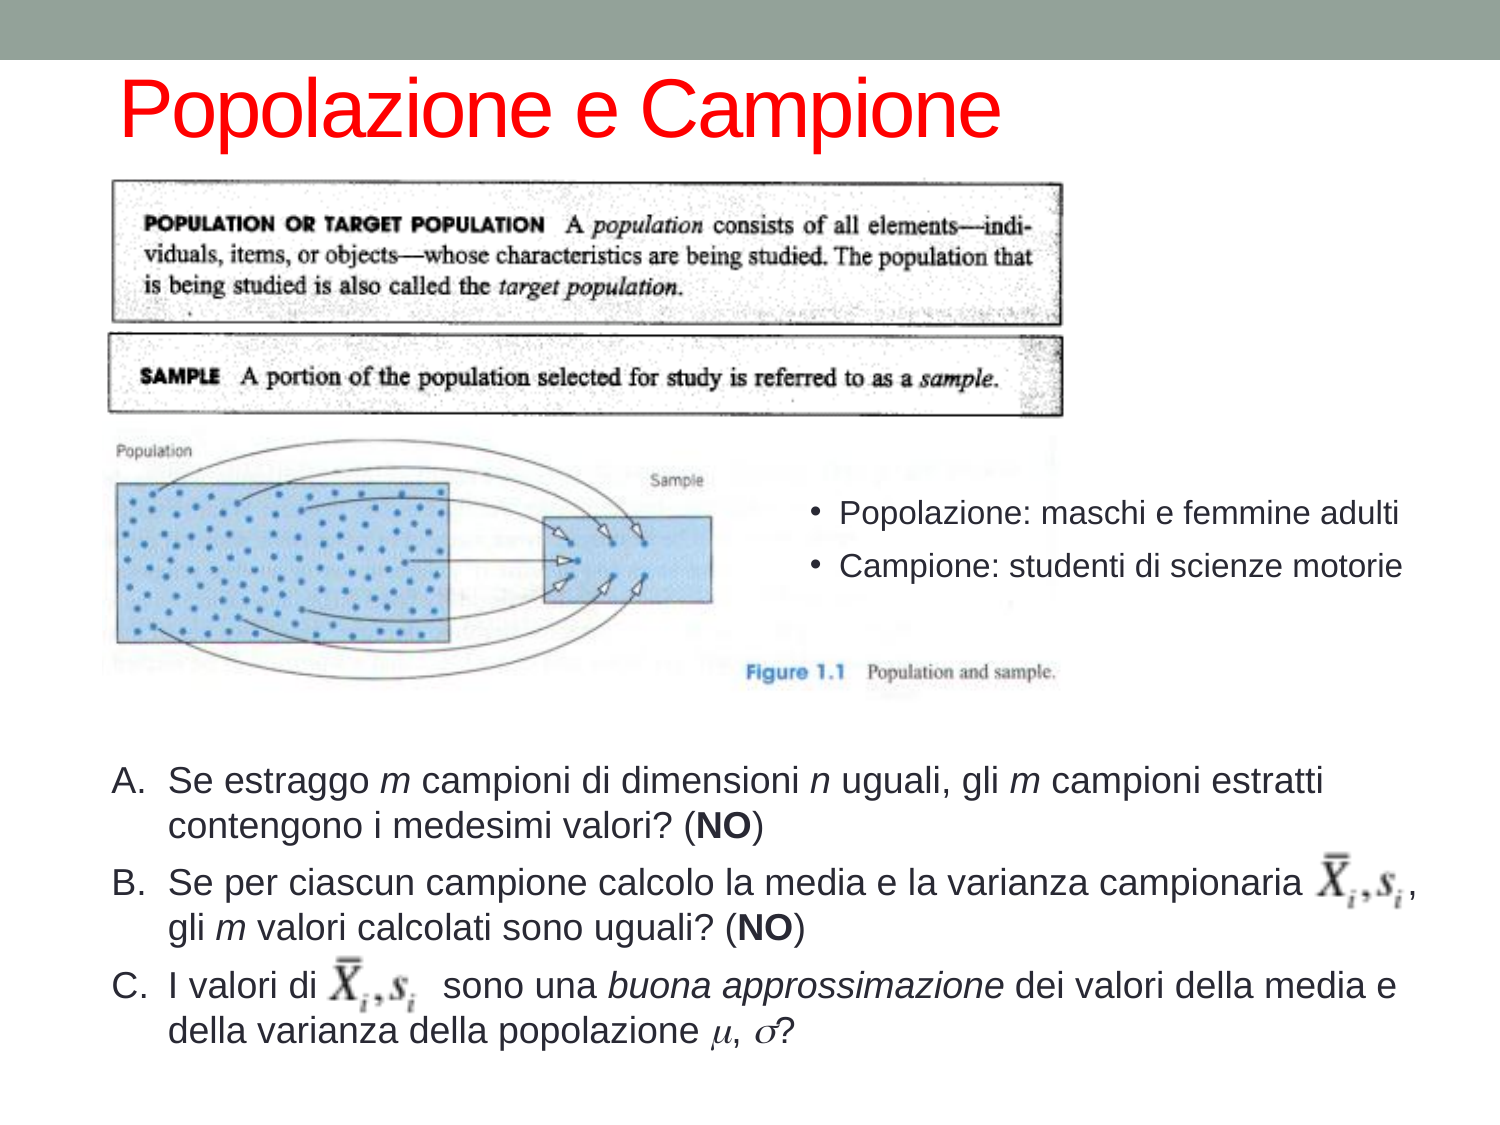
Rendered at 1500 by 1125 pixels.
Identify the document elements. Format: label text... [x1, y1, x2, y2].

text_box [102, 172, 1072, 705]
title Popolazione e Campione [103, 29, 1379, 179]
text_box Popolazione: maschi e femmine adulti Campione: studenti di scienze motorie [1080, 483, 1436, 591]
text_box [96, 748, 1438, 1062]
